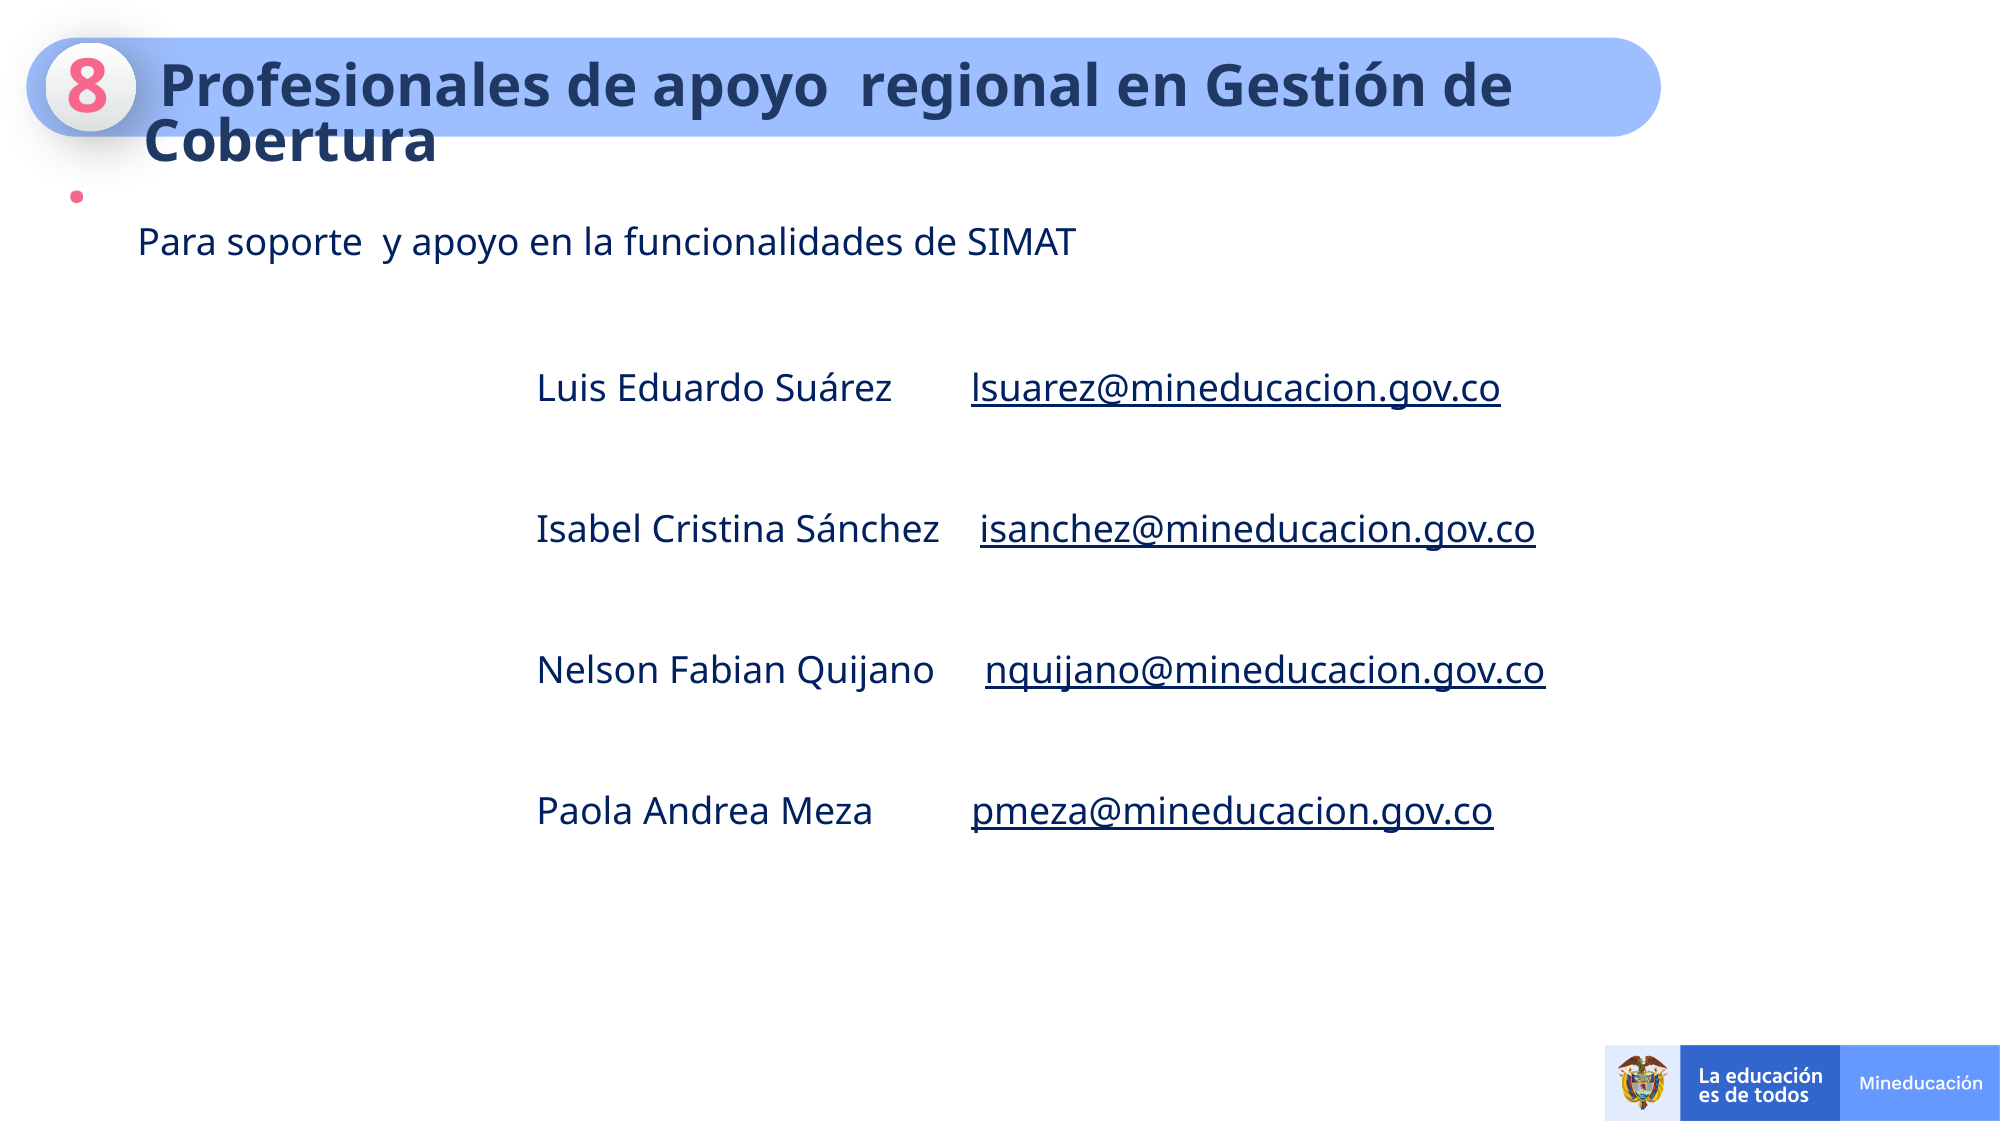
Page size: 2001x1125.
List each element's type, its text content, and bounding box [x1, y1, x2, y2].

text_box 8. [51, 30, 142, 226]
picture [1605, 1045, 2000, 1121]
text_box Profesionales de apoyo regional en Gestión de Cobertura [129, 53, 1606, 181]
text_box Luis Eduardo Suárez lsuarez@mineducacion.gov.co Isabel Cristina Sánchez isanchez@mineducacion.gov.co Nelson Fabian Quijano nquijano@mineducacion.gov.co Paola Andrea Meza pmeza@mineducacion.gov.co [521, 356, 1581, 846]
text_box Para soporte y apoyo en la funcionalidades de SIMAT [122, 210, 1102, 271]
text_box [148, 36, 1662, 138]
text_box [44, 63, 51, 111]
